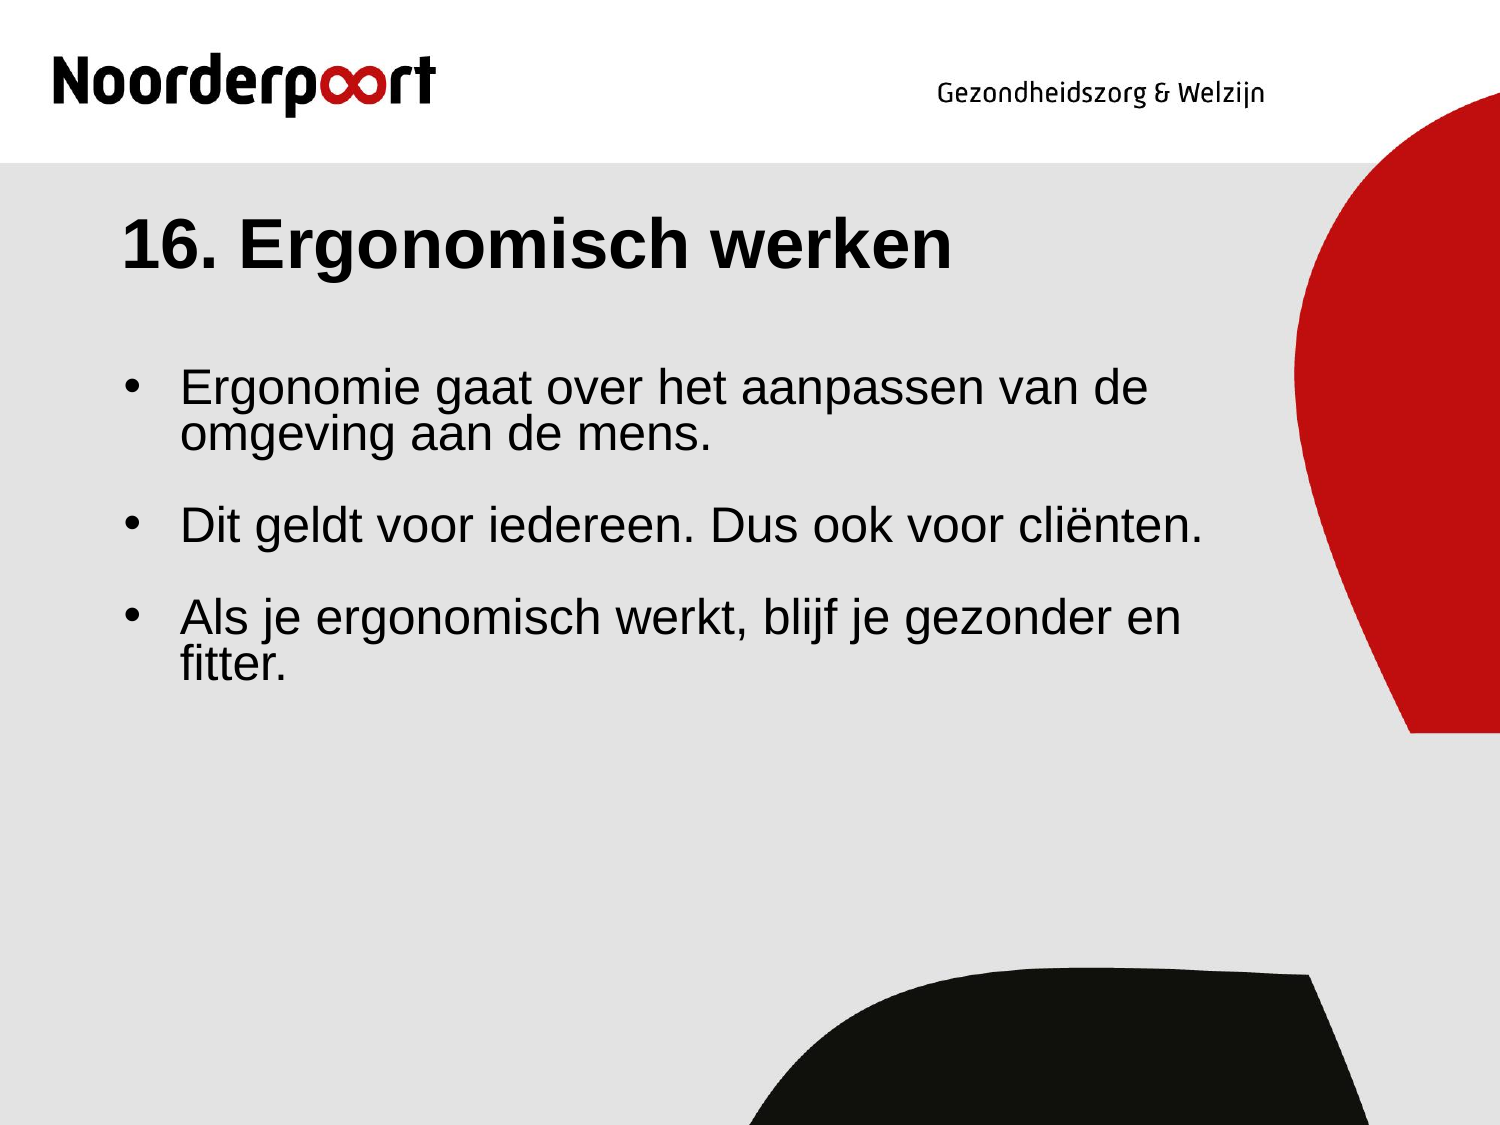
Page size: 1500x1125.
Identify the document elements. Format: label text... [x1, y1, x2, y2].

picture [0, 0, 1500, 1125]
list Ergonomie gaat over het aanpassen van de omgeving aan de mens. Dit geldt voor iedereen. Dus ook voor cliënten. Als je ergonomisch werkt, blijf je gezonder en fitter. [108, 361, 1292, 927]
title 16. Ergonomisch werken [106, 187, 1290, 294]
